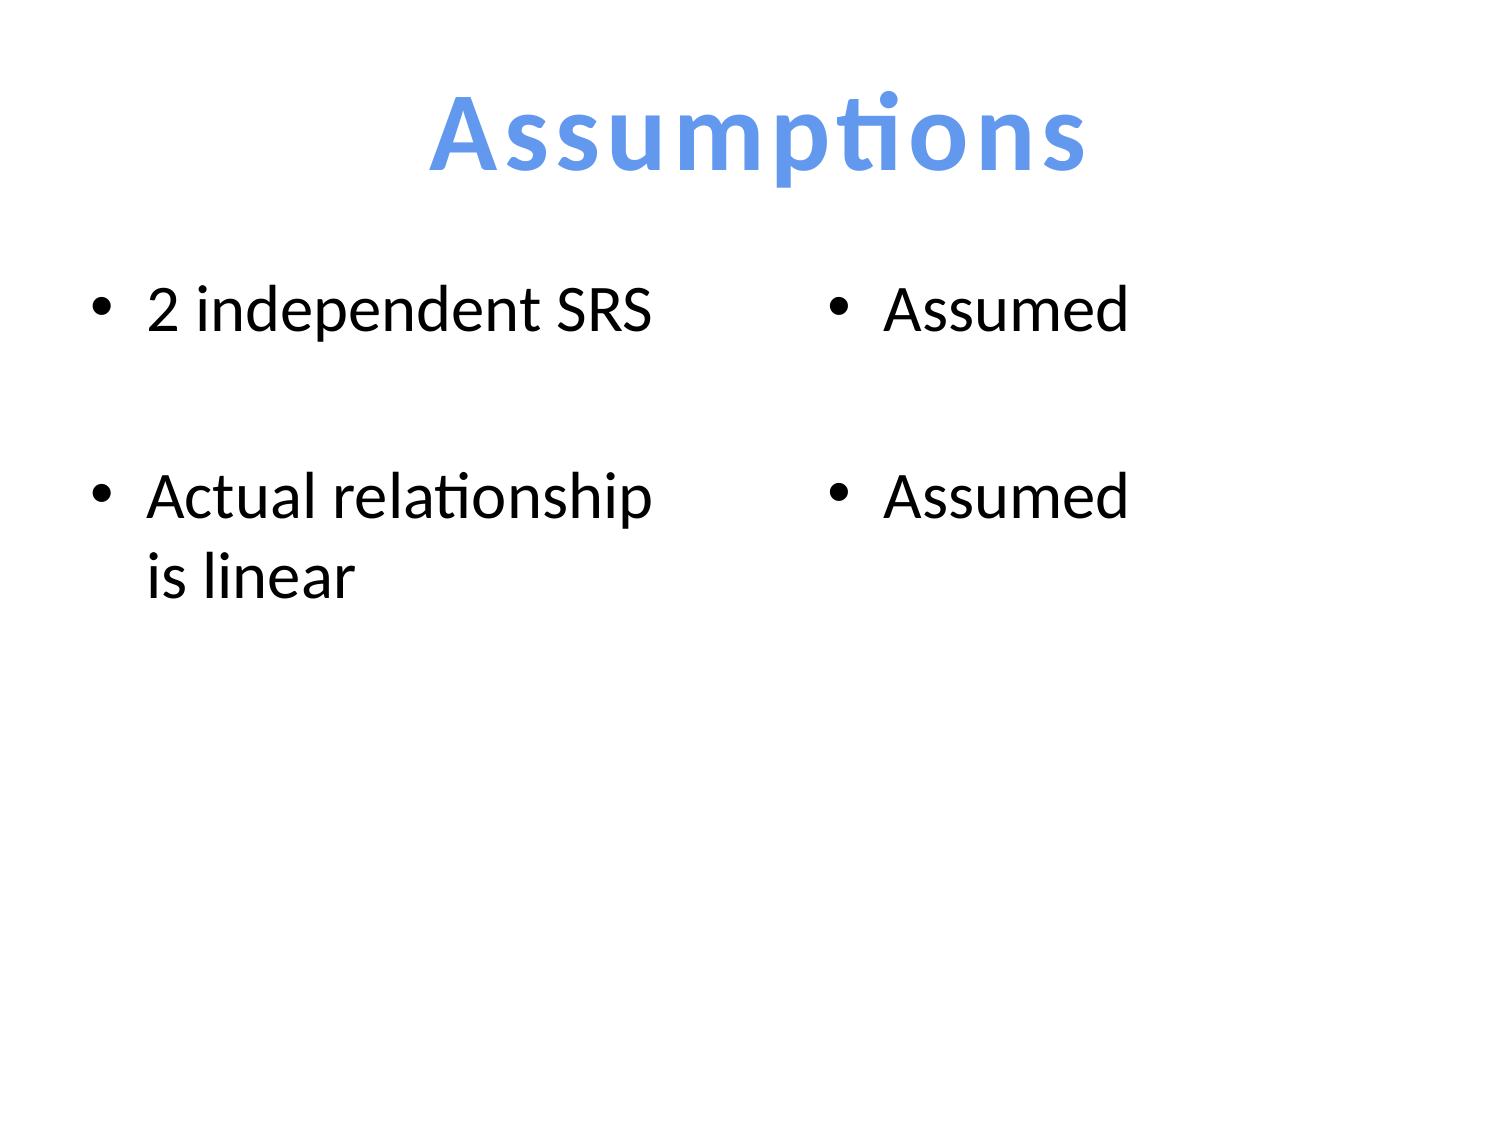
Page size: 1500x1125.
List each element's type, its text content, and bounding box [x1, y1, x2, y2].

list Assumed Assumed [812, 257, 1400, 1000]
text_box Assumptions [414, 49, 1103, 200]
text_box 2 independent SRS Actual relationship is linear [75, 257, 700, 1000]
